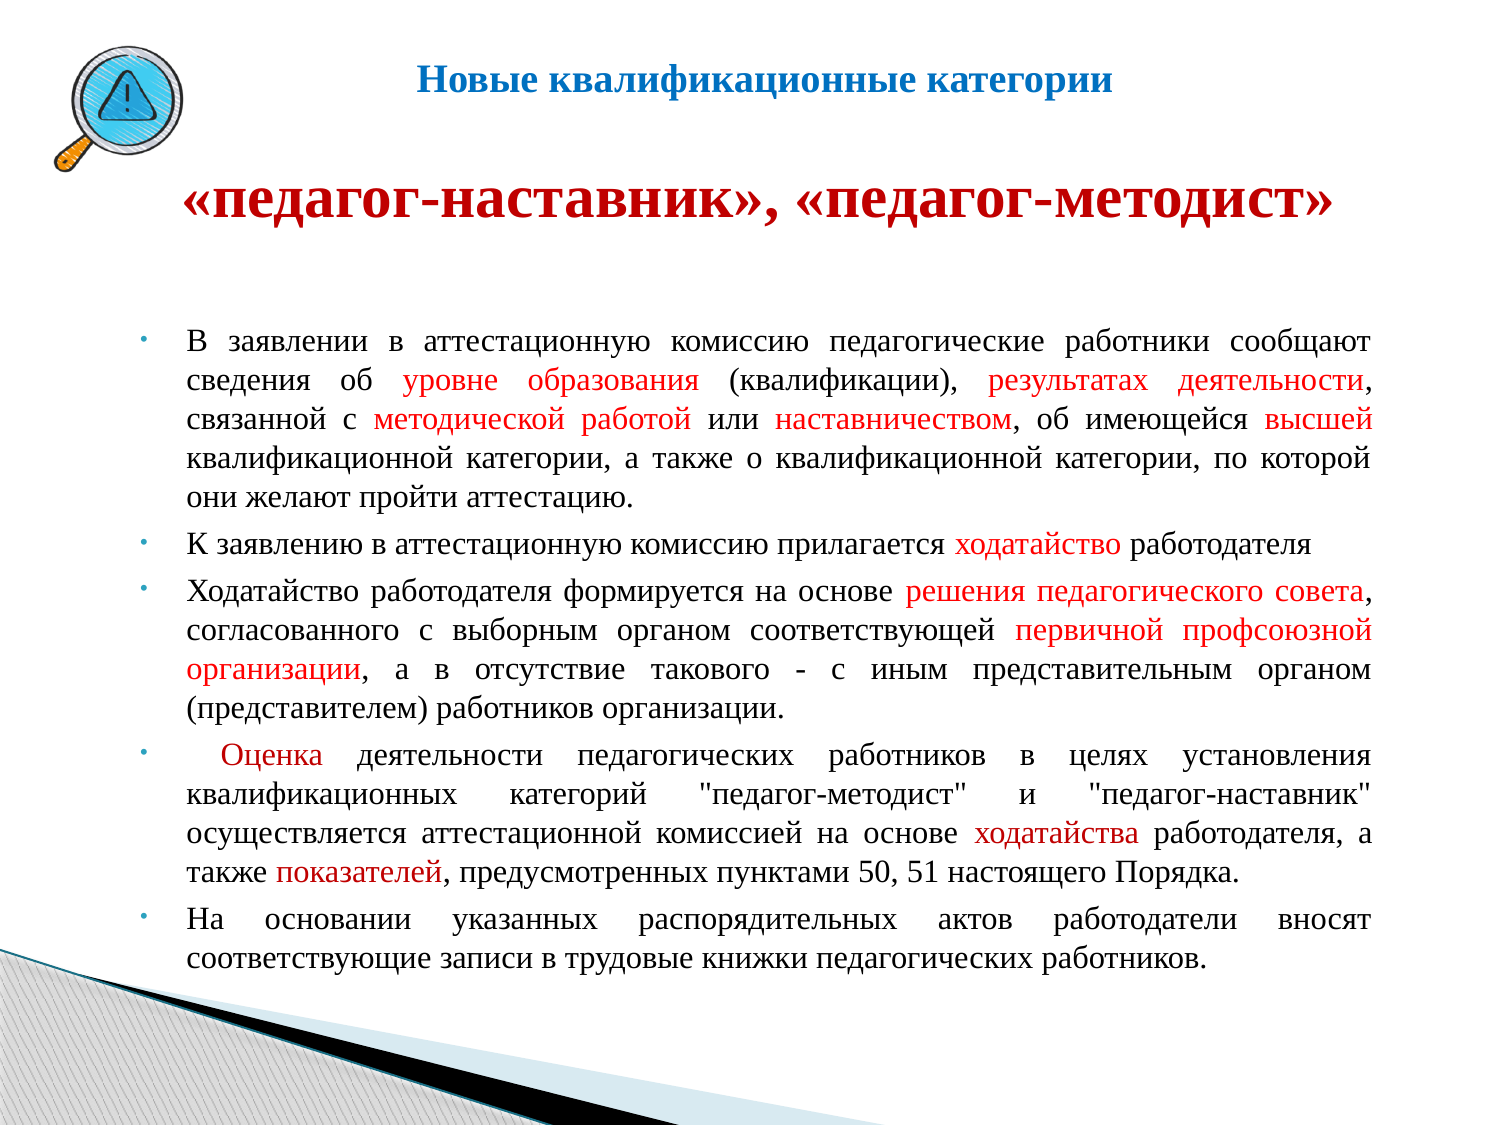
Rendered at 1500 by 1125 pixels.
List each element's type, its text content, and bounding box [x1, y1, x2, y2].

title Новые квалификационные категории [184, 45, 1425, 149]
list «педагог-наставник», «педагог-методист» В заявлении в аттестационную комиссию педагогические работники сообщают сведения об уровне образования (квалификации), результатах деятельности, связанной с методической работой или наставничеством, об имеющейся высшей квалификационной категории, а также о квалификационной категории, по которой они желают пройти аттестацию. К заявлению в аттестационную комиссию прилагается ходатайство работодателя Ходатайство работодателя формируется на основе решения педагогического совета, согласованного с выборным органом соответствующей первичной профсоюзной организации, а в отсутствие такового - с иным представительным органом (представителем) работников организации. Оценка деятельности педагогических работников в целях установления квалификационных категорий "педагог-методист" и "педагог-наставник" осуществляется аттестационной комиссией на основе ходатайства работодателя, а также показателей, предусмотренных пунктами 50, 51 настоящего Порядка. На основании указанных распорядительных актов работодатели вносят соответствующие записи в трудовые книжки педагогических работников. [112, 149, 1388, 1000]
picture [52, 44, 184, 173]
